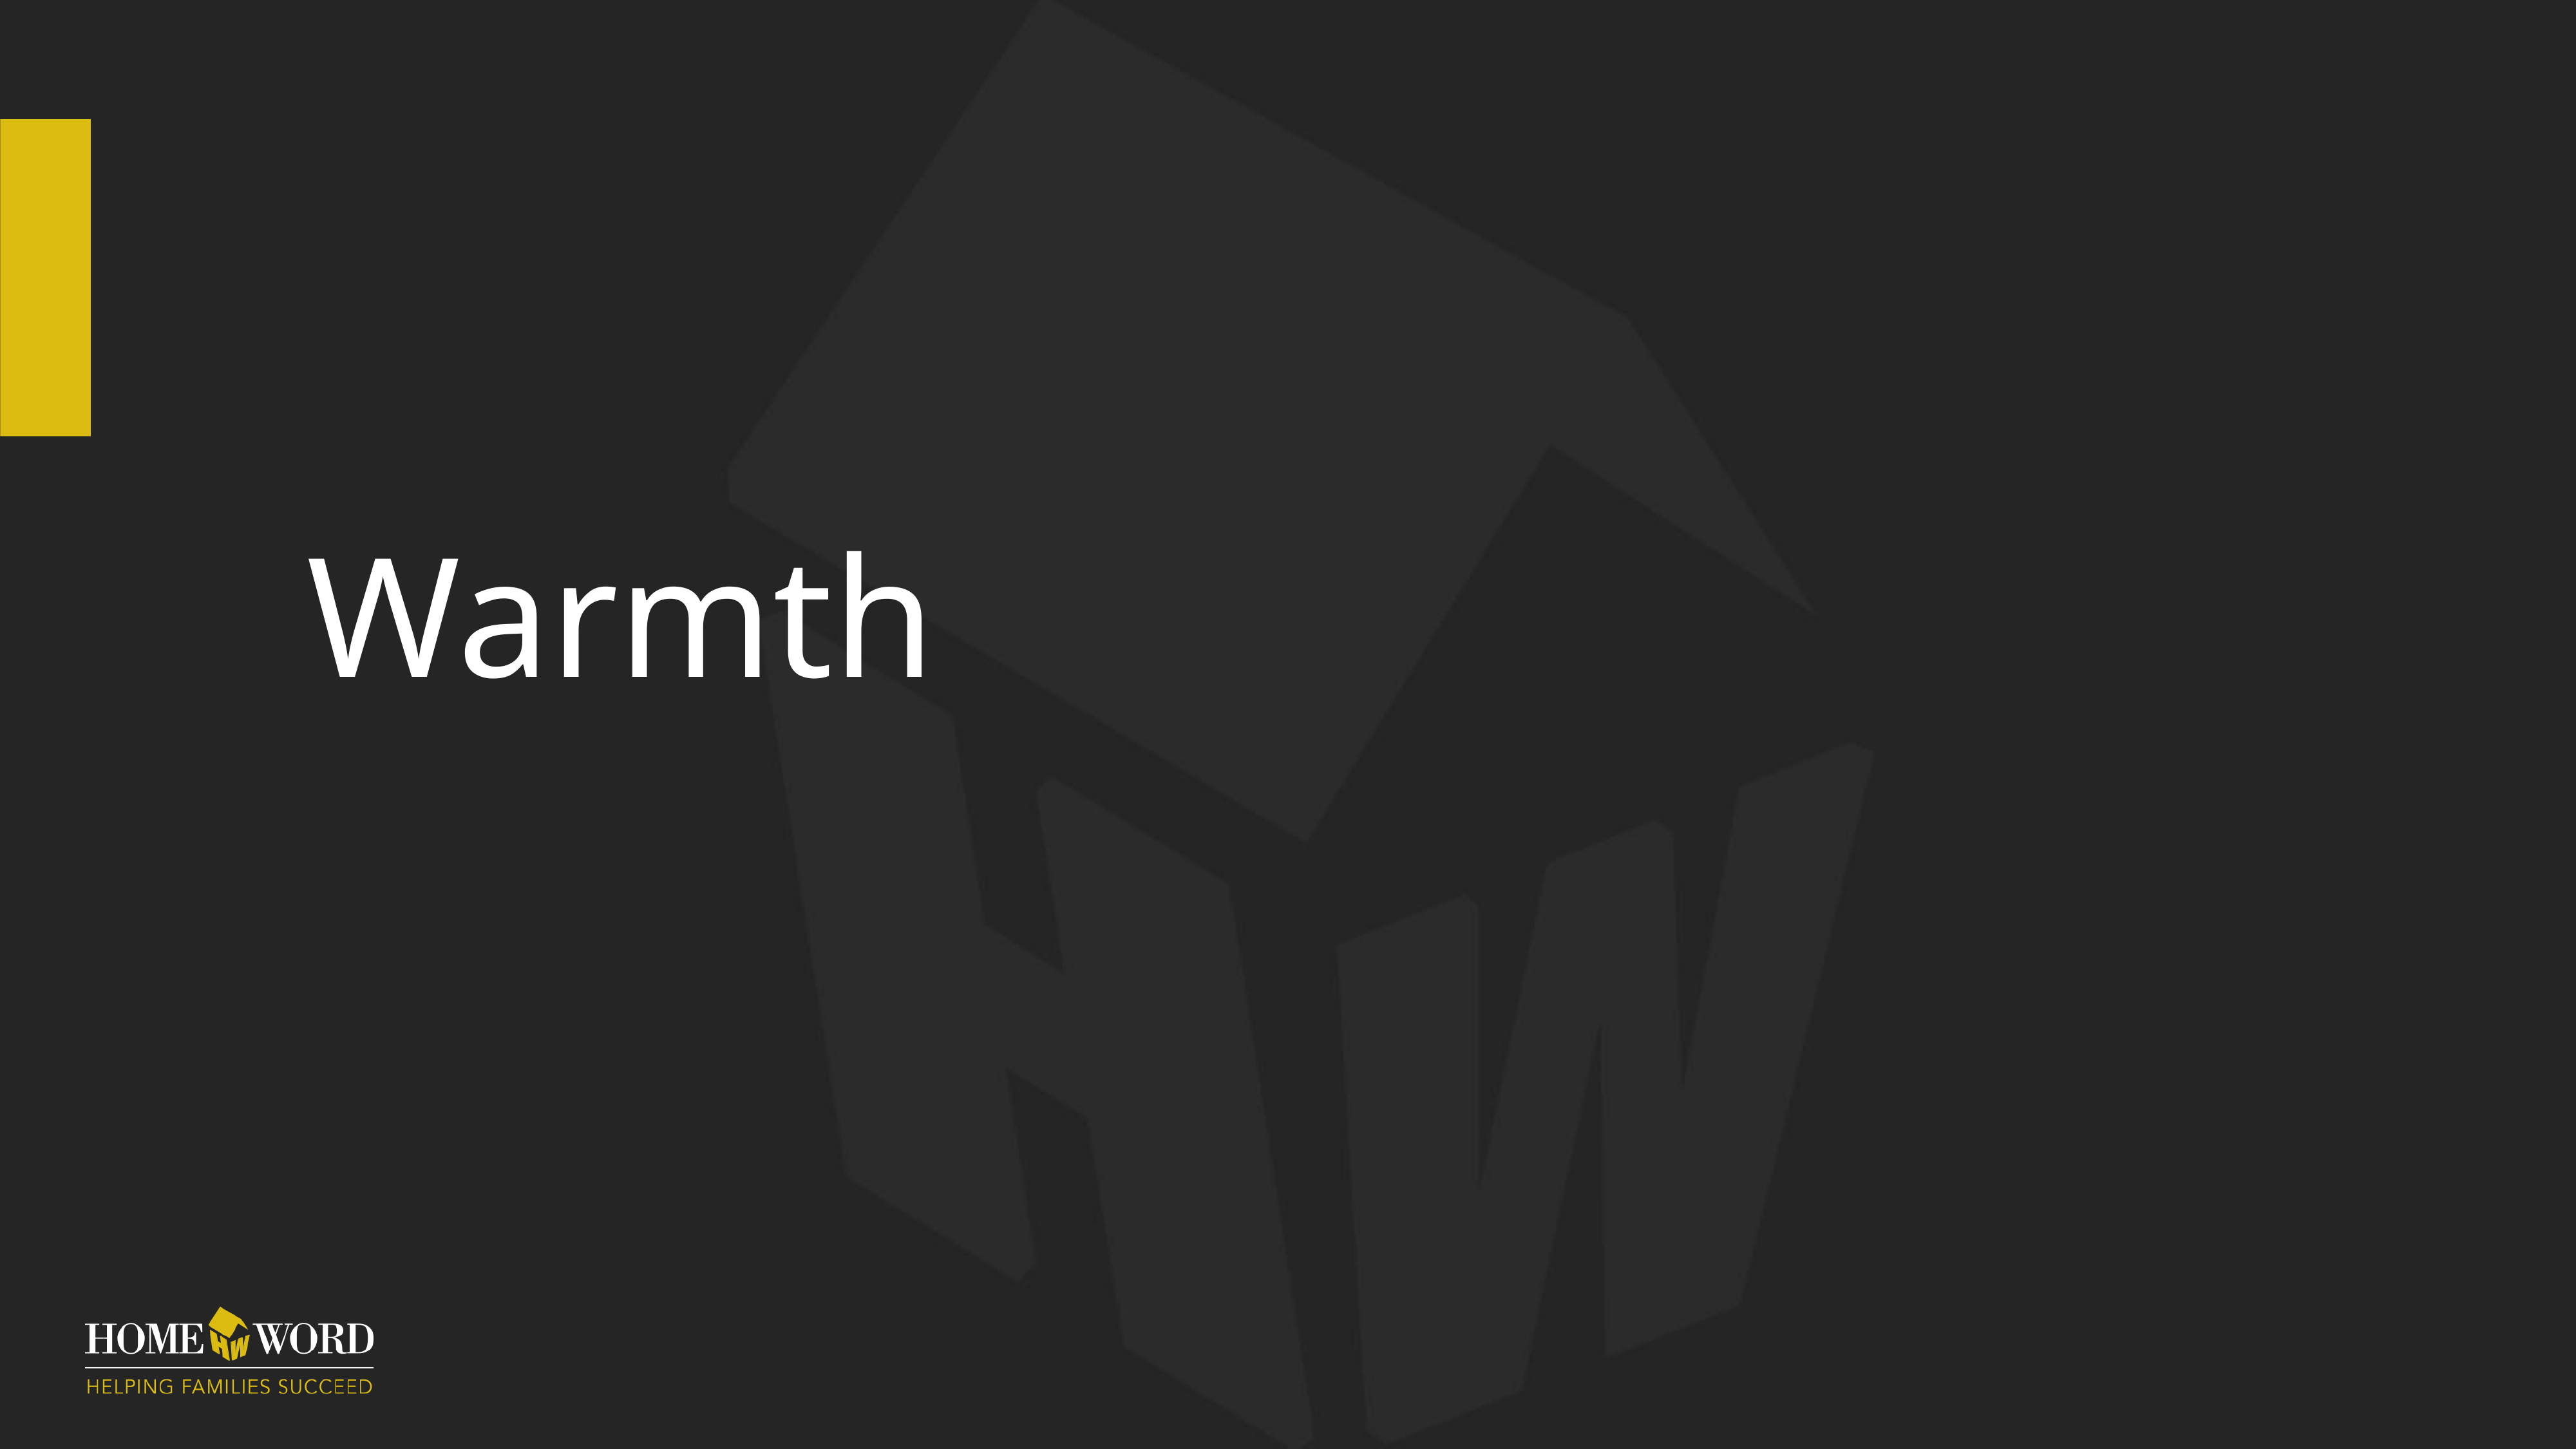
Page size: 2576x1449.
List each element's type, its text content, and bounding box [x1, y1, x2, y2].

title Warmth [301, 506, 2246, 718]
picture [0, 0, 2576, 1449]
